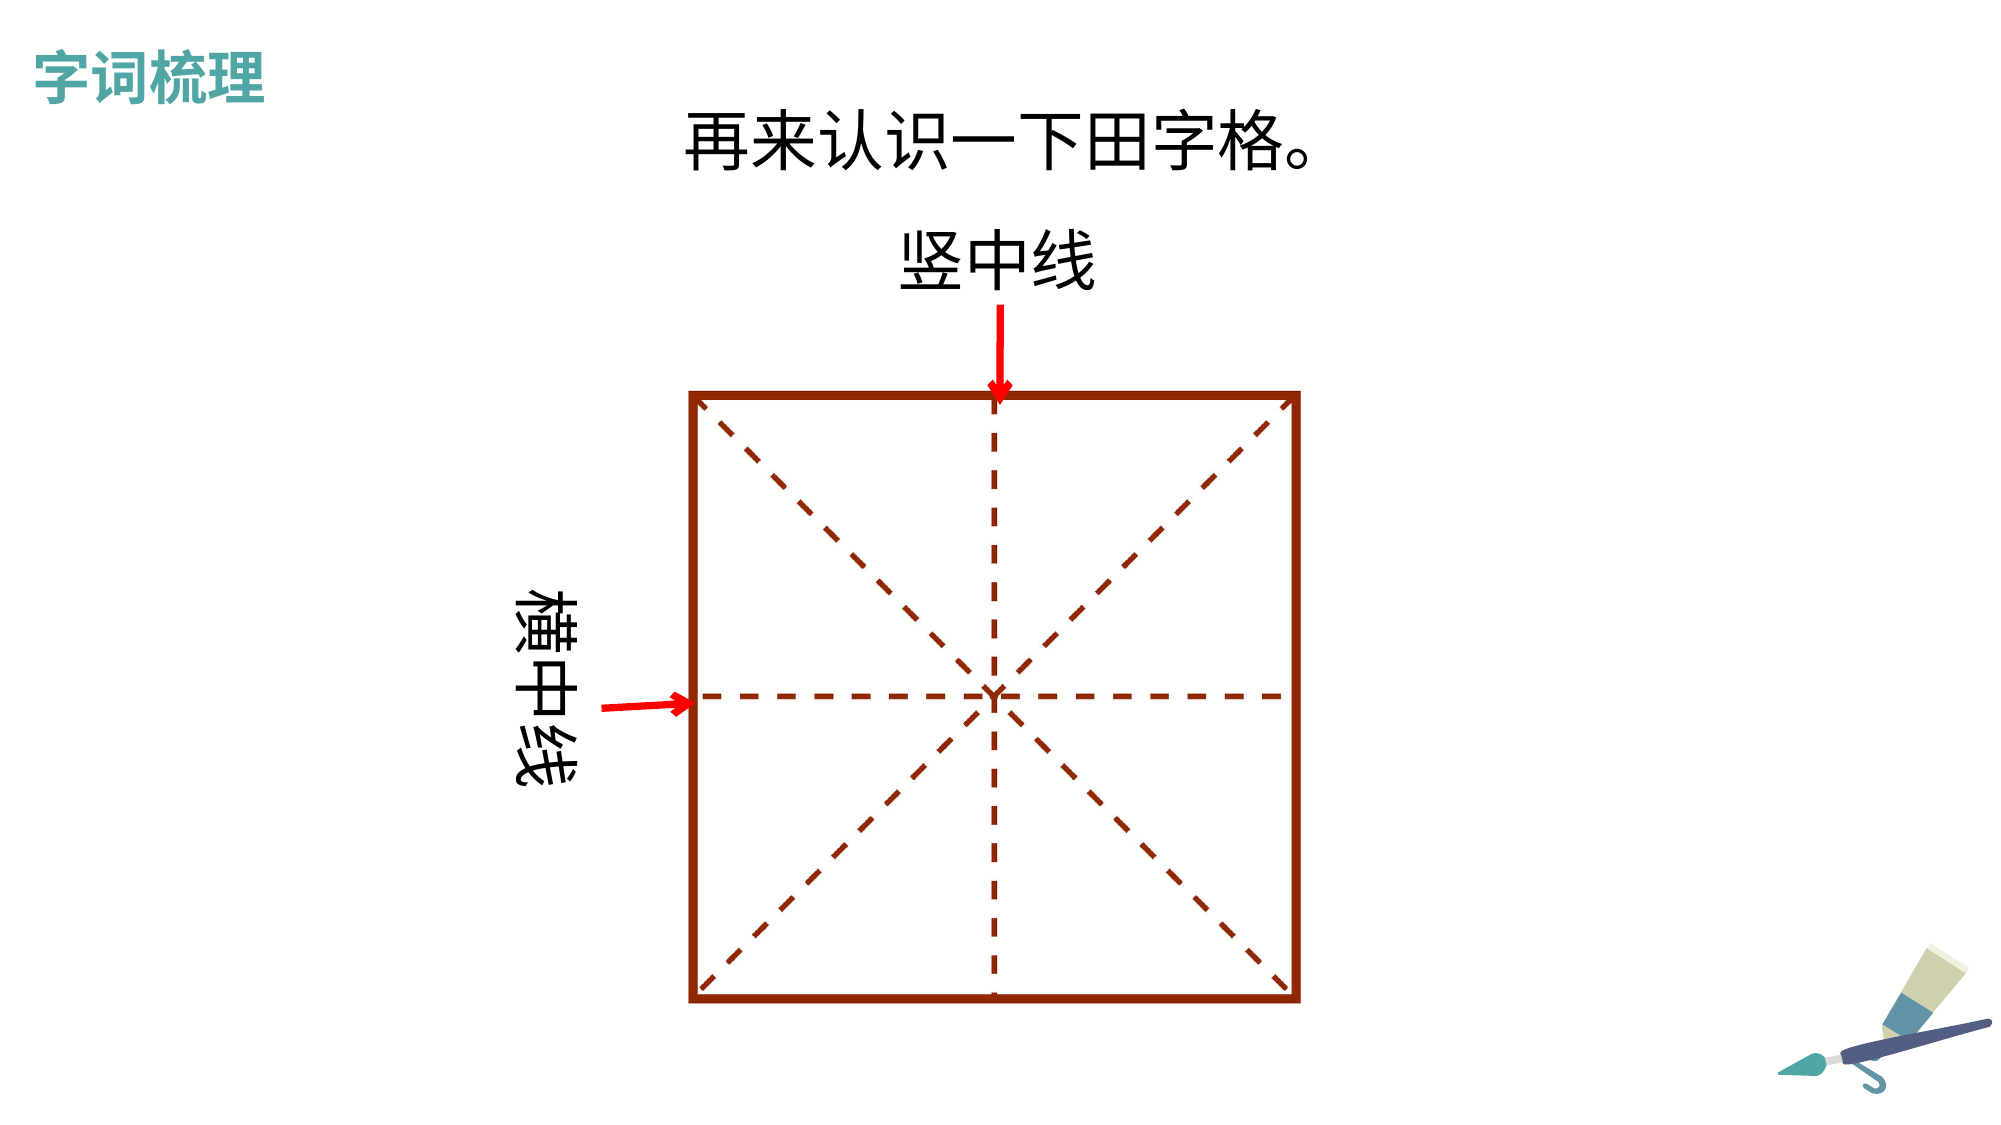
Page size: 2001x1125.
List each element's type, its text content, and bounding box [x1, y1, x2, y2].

text_box 字词梳理 [17, 34, 281, 119]
text_box 再来认识一下田字格。 [669, 91, 1367, 187]
text_box 横中线 [484, 574, 596, 868]
picture [683, 386, 1305, 1008]
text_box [601, 703, 696, 709]
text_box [1811, 945, 1974, 1125]
text_box 竖中线 [882, 210, 1153, 306]
